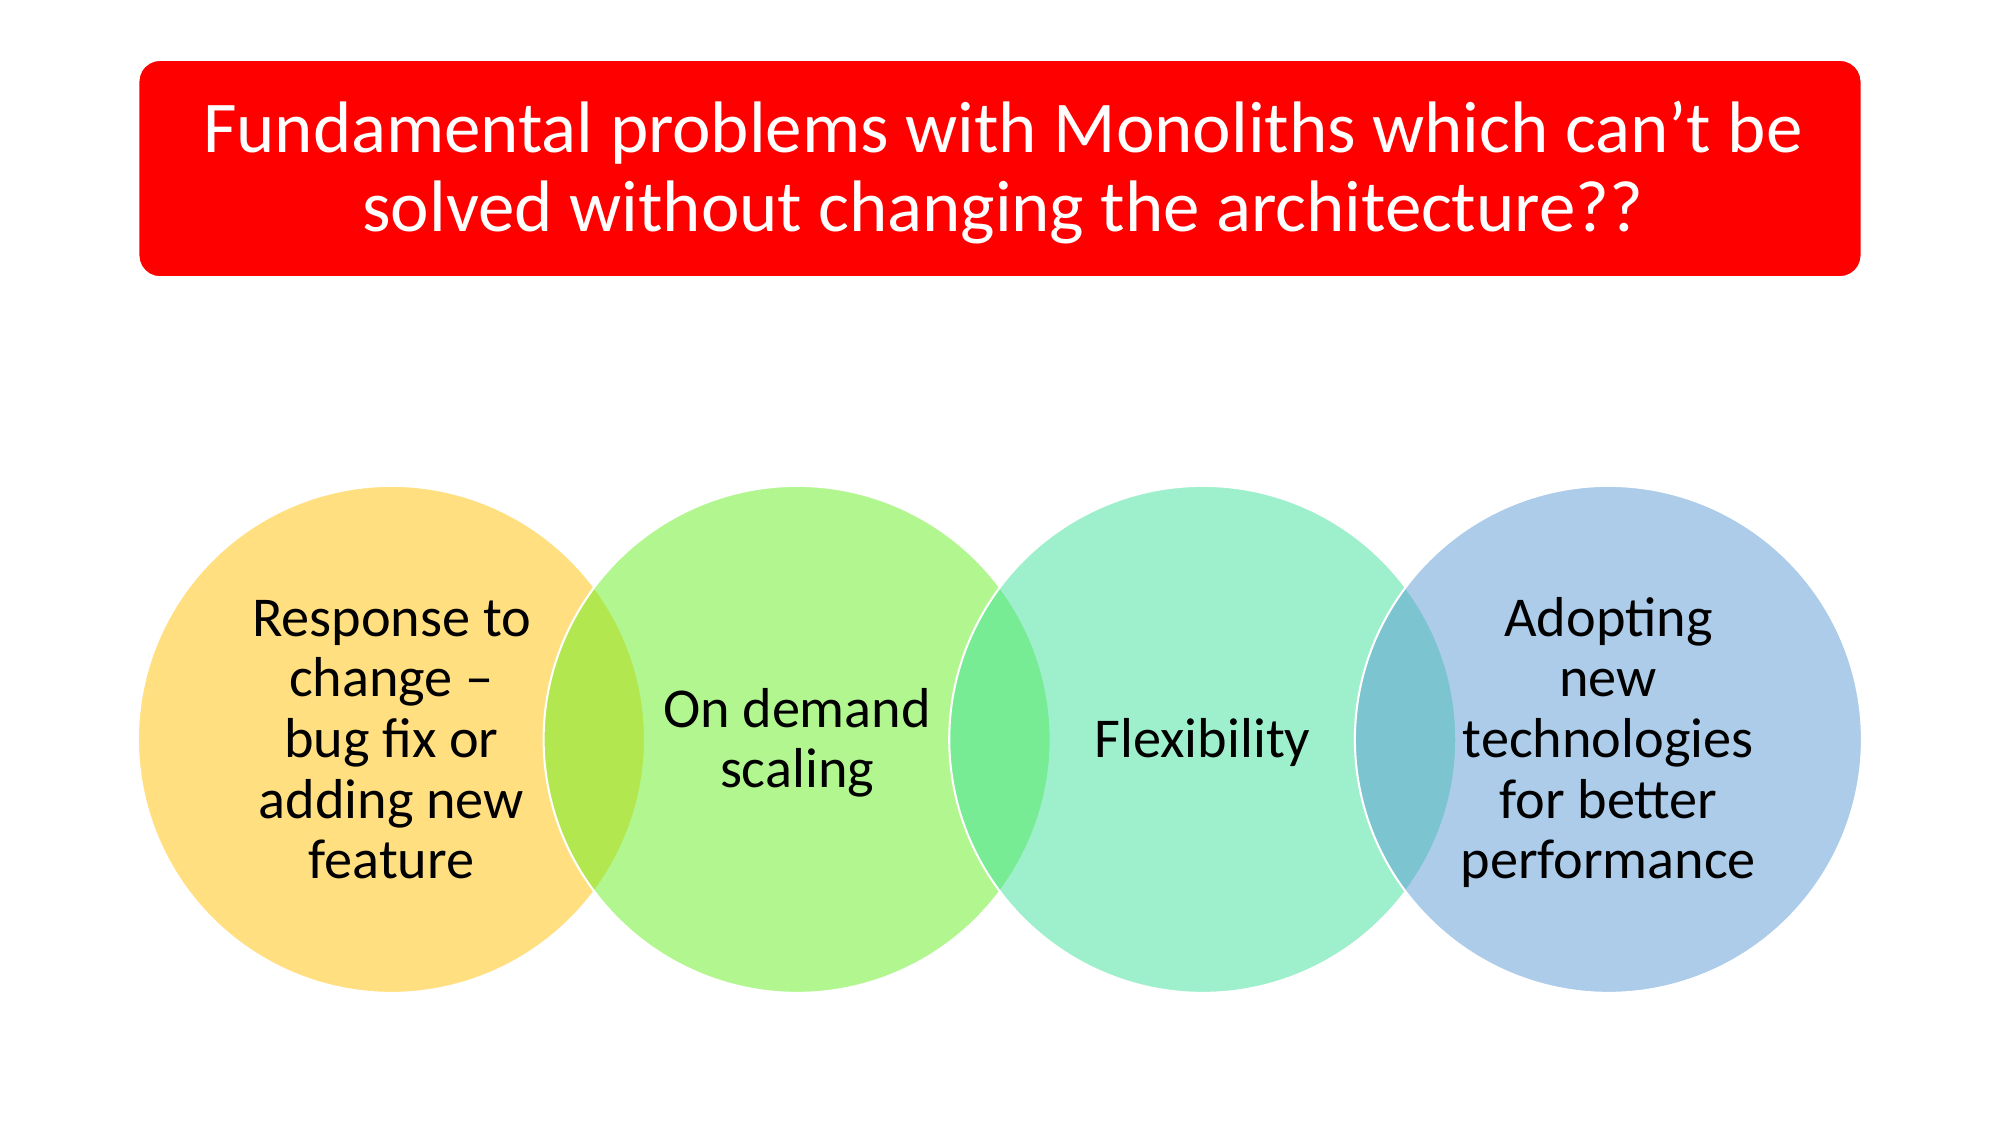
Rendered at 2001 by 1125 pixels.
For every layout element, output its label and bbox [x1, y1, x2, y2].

text_box [137, 59, 1863, 278]
list [137, 436, 1863, 1043]
